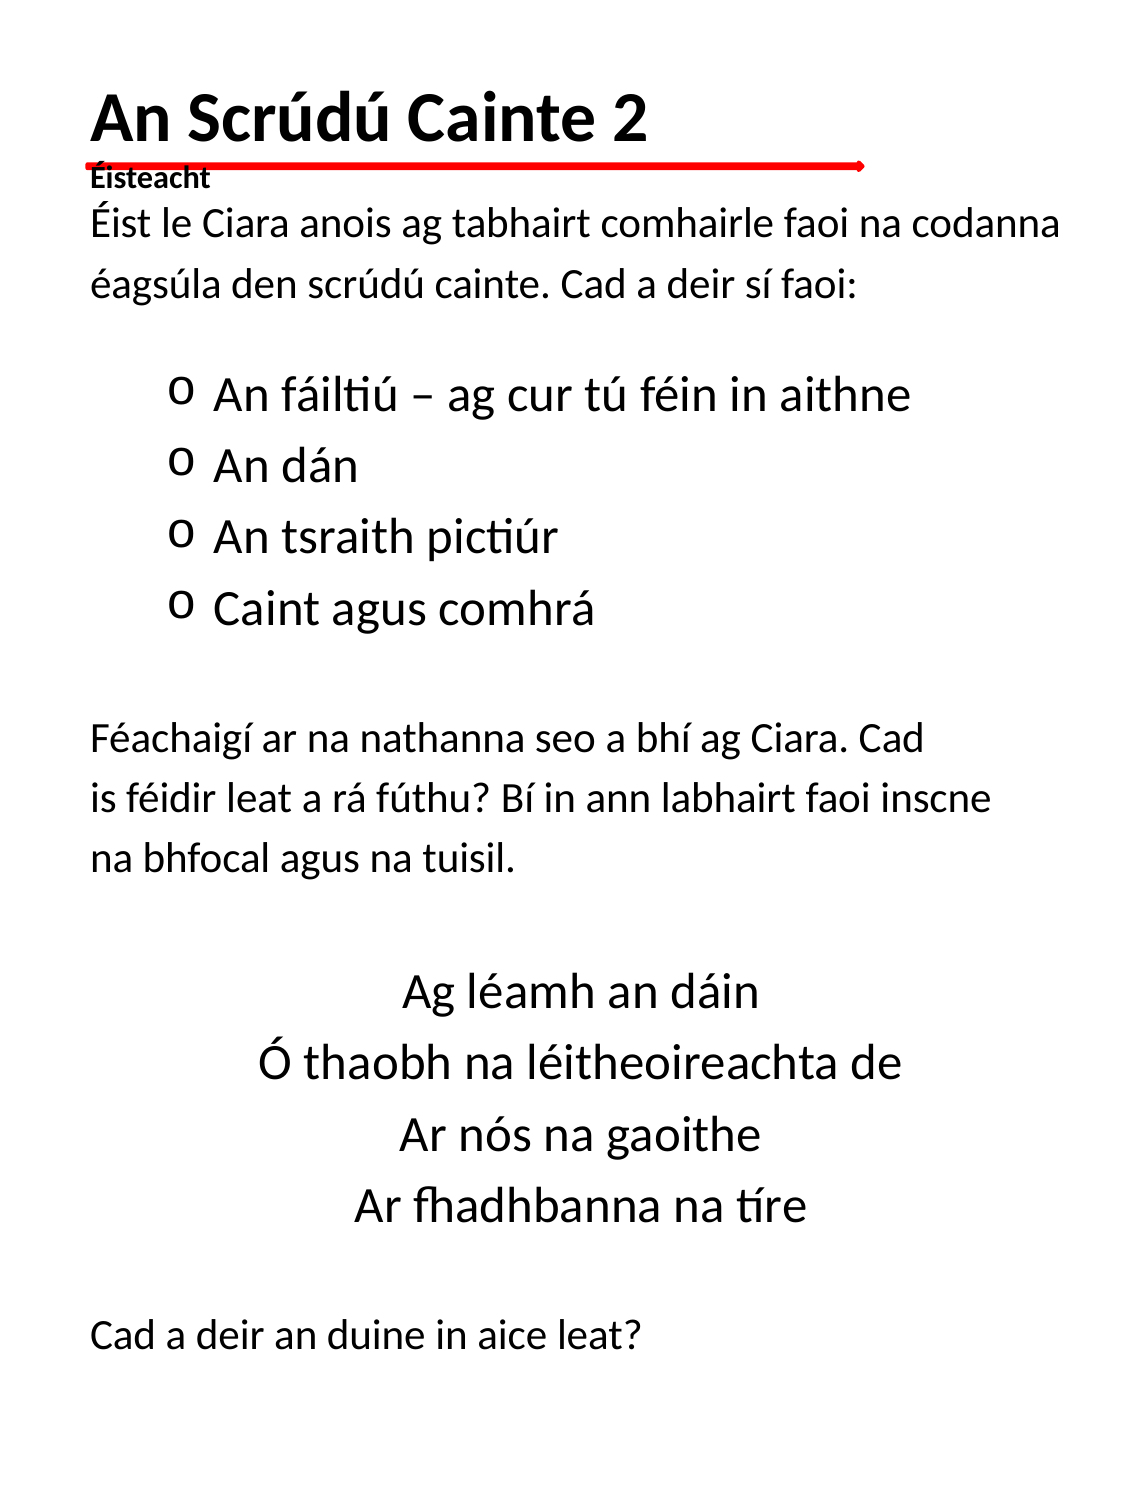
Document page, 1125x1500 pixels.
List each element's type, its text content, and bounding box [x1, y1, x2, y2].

title An Scrúdú Cainte 2 Éisteacht [75, 62, 1088, 203]
list Éist le Ciara anois ag tabhairt comhairle faoi na codanna éagsúla den scrúdú cainte. Cad a deir sí faoi: An fáiltiú – ag cur tú féin in aithne An dán An tsraith pictiúr Caint agus comhrá Féachaigí ar na nathanna seo a bhí ag Ciara. Cad is féidir leat a rá fúthu? Bí in ann labhairt faoi inscne na bhfocal agus na tuisil. Ag léamh an dáin Ó thaobh na léitheoireachta de Ar nós na gaoithe Ar fhadhbanna na tíre Cad a deir an duine in aice leat? [75, 203, 1088, 1413]
